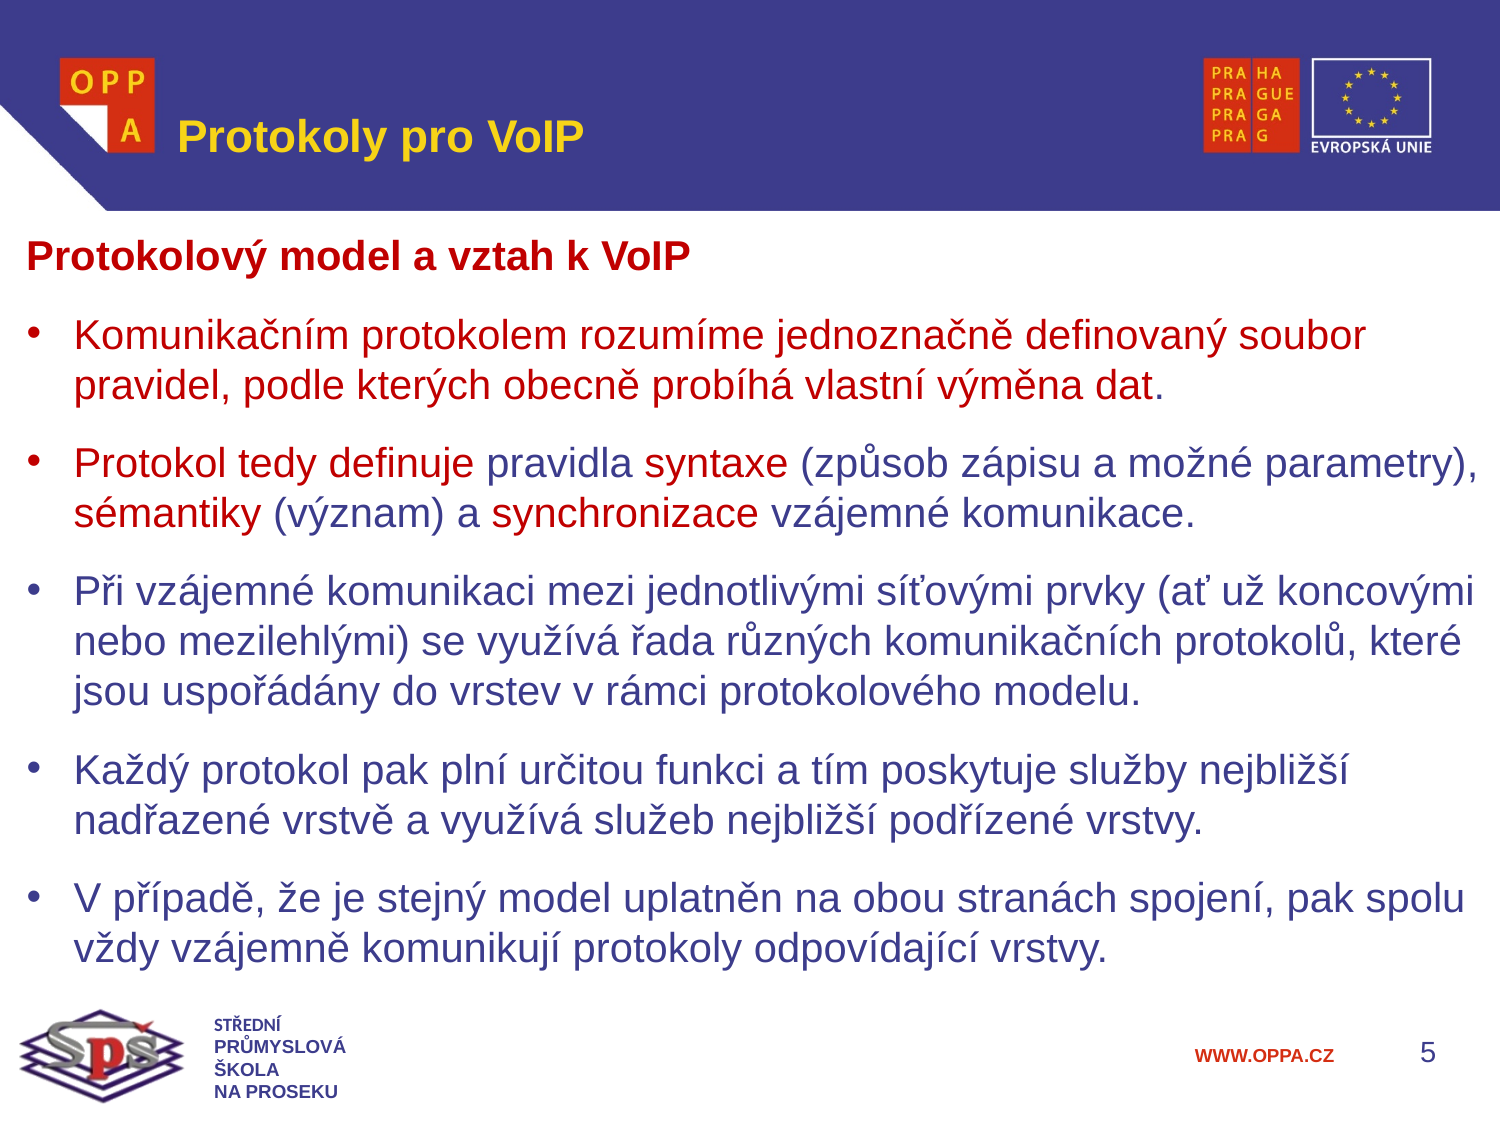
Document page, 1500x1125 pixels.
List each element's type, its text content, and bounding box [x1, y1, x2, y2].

picture [19, 1001, 186, 1107]
title Protokoly pro VoIP [177, 38, 1137, 162]
picture [0, 0, 1500, 211]
text_box Protokolový model a vztah k VoIP Komunikačním protokolem rozumíme jednoznačně definovaný soubor pravidel, podle kterých obecně probíhá vlastní výměna dat. Protokol tedy definuje pravidla syntaxe (způsob zápisu a možné parametry), sémantiky (význam) a synchronizace vzájemné komunikace. Při vzájemné komunikaci mezi jednotlivými síťovými prvky (ať už koncovými nebo mezilehlými) se využívá řada různých komunikačních protokolů, které jsou uspořádány do vrstev v rámci protokolového modelu. Každý protokol pak plní určitou funkci a tím poskytuje služby nejbližší nadřazené vrstvě a využívá služeb nejbližší podřízené vrstvy. V případě, že je stejný model uplatněn na obou stranách spojení, pak spolu vždy vzájemně komunikují protokoly odpovídající vrstvy. [11, 221, 1495, 979]
slide_number 5 [1339, 1015, 1437, 1069]
text_box STŘEDNÍ PRŮMYSLOVÁ ŠKOLA NA PROSEKU [199, 1004, 509, 1110]
